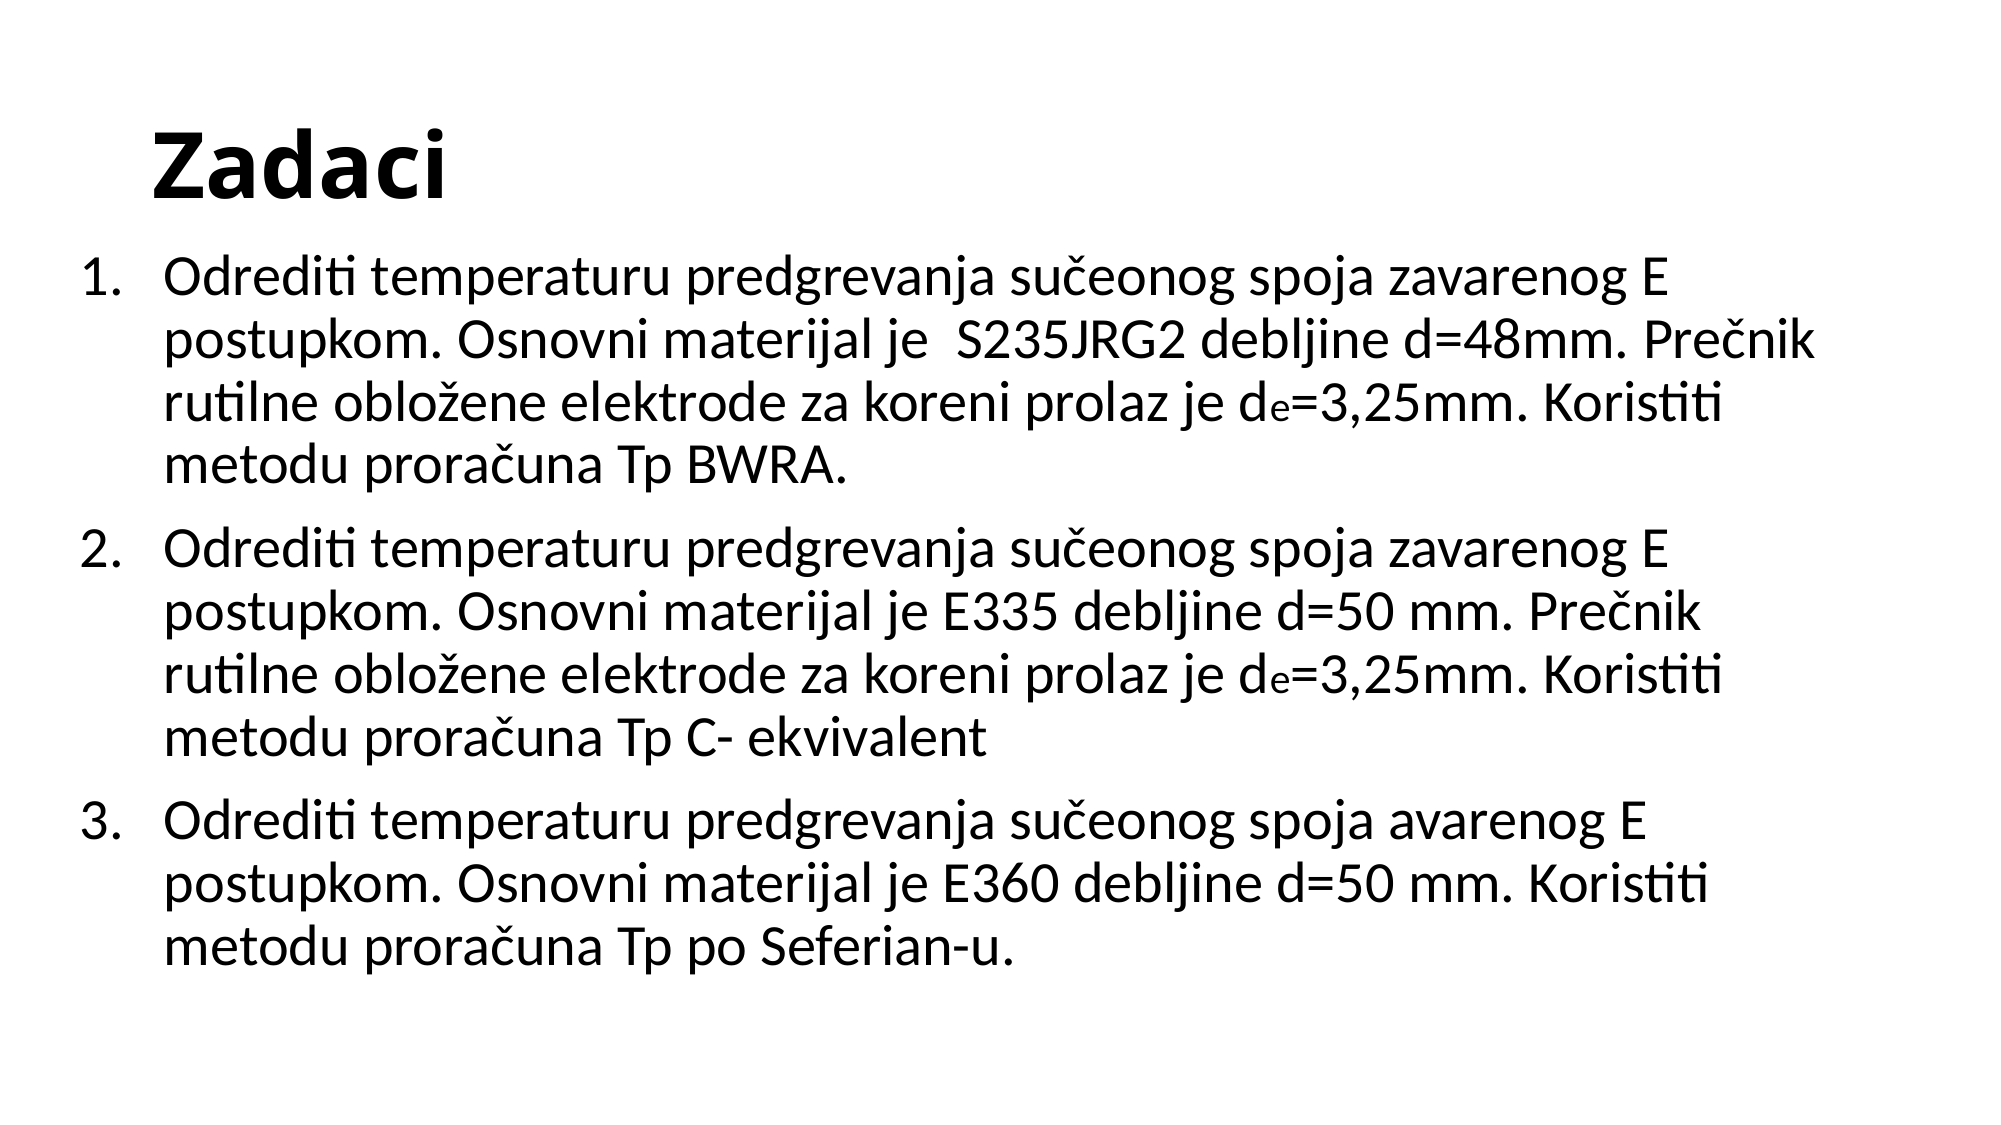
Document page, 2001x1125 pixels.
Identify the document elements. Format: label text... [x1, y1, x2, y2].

title Zadaci [137, 59, 1863, 237]
list Odrediti temperaturu predgrevanja sučeonog spoja zavarenog E postupkom. Osnovni materijal je S235JRG2 debljine d=48mm. Prečnik rutilne obložene elektrode za koreni prolaz je de=3,25mm. Koristiti metodu proračuna Tp BWRA. Odrediti temperaturu predgrevanja sučeonog spoja zavarenog E postupkom. Osnovni materijal je E335 debljine d=50 mm. Prečnik rutilne obložene elektrode za koreni prolaz je de=3,25mm. Koristiti metodu proračuna Tp C- ekvivalent Odrediti temperaturu predgrevanja sučeonog spoja avarenog E postupkom. Osnovni materijal je E360 debljine d=50 mm. Koristiti metodu proračuna Tp po Seferian-u. [64, 237, 1863, 1014]
